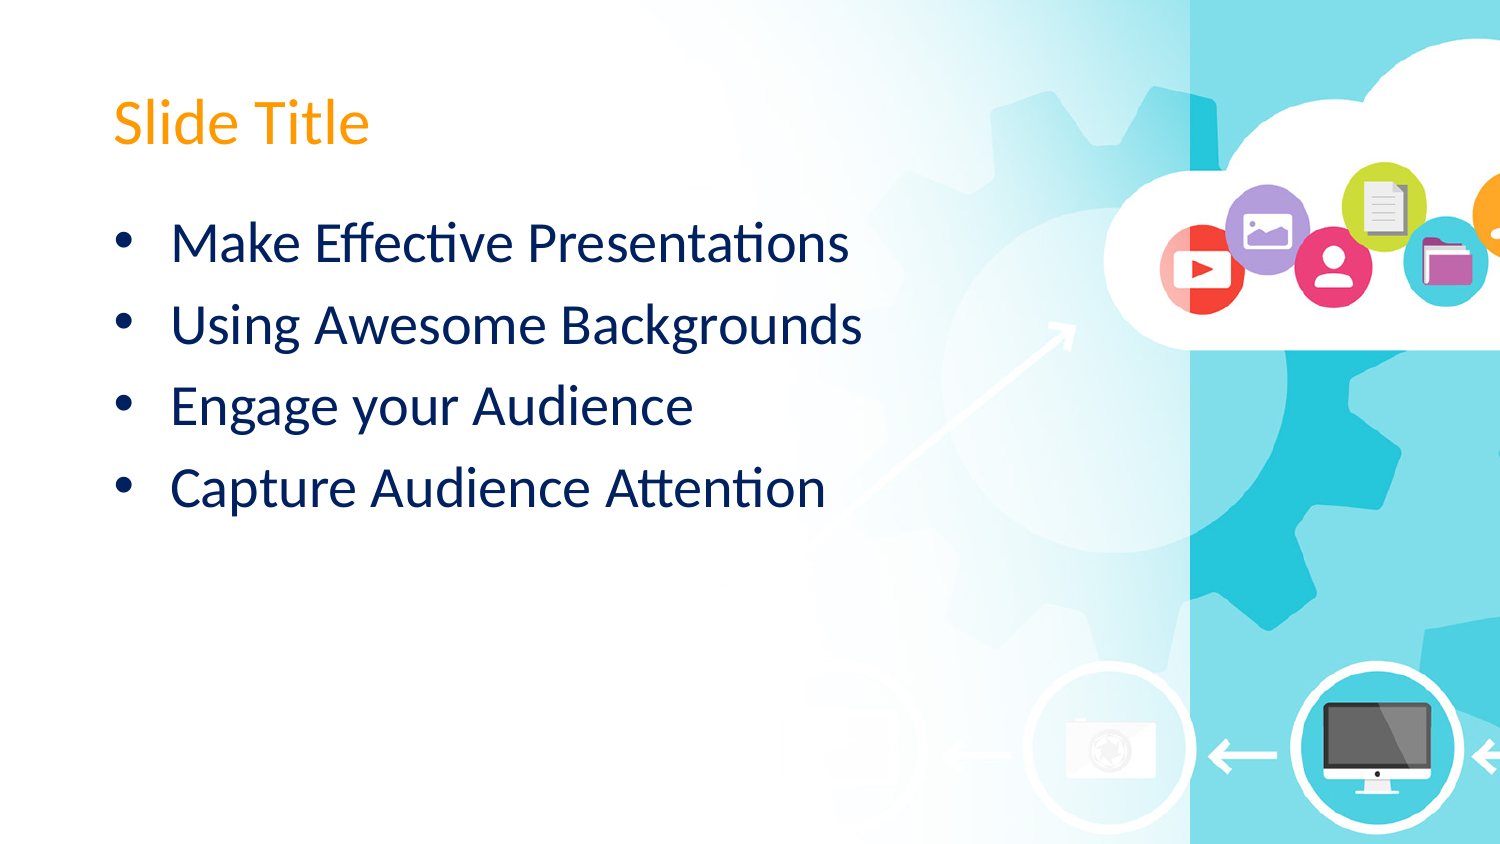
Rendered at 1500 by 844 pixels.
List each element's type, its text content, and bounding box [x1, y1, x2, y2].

picture [0, 0, 1500, 844]
title Slide Title [98, 71, 1151, 166]
list Make Effective Presentations Using Awesome Backgrounds Engage your Audience Capture Audience Attention [98, 196, 1151, 773]
